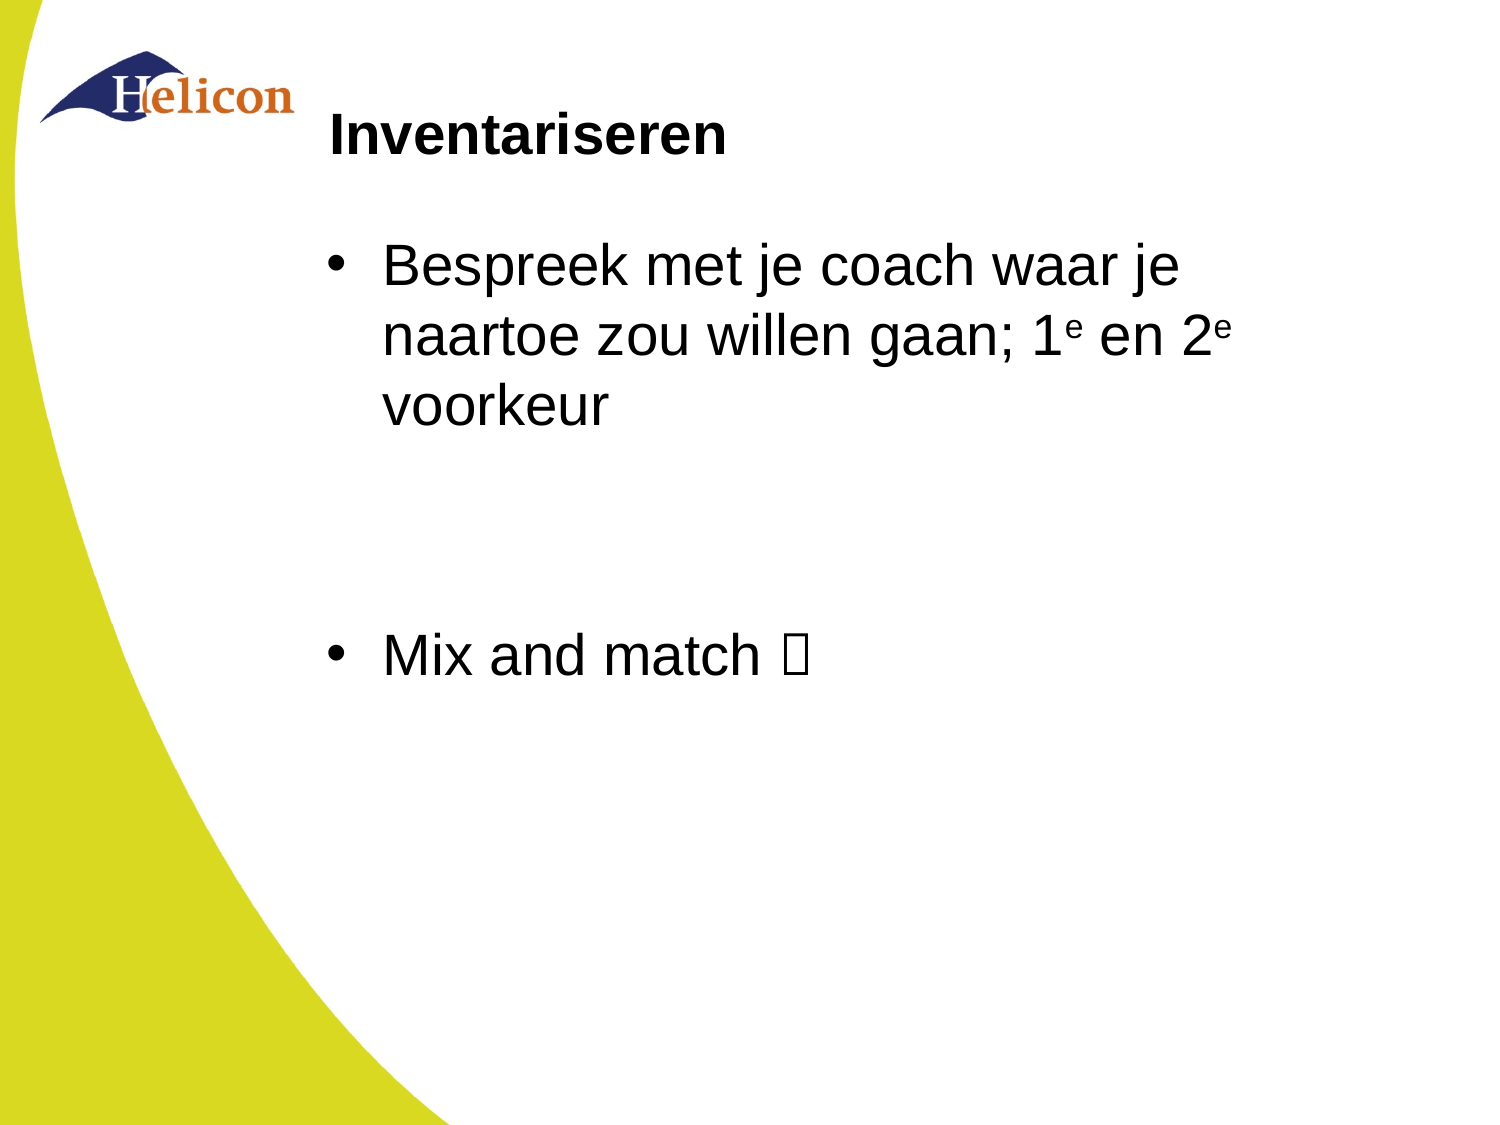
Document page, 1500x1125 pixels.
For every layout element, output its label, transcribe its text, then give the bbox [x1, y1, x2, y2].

picture [0, 0, 1500, 1125]
title Inventariseren [314, 78, 1405, 185]
text_box Bespreek met je coach waar je naartoe zou willen gaan; 1e en 2e voorkeur Mix and match  [311, 219, 1304, 695]
